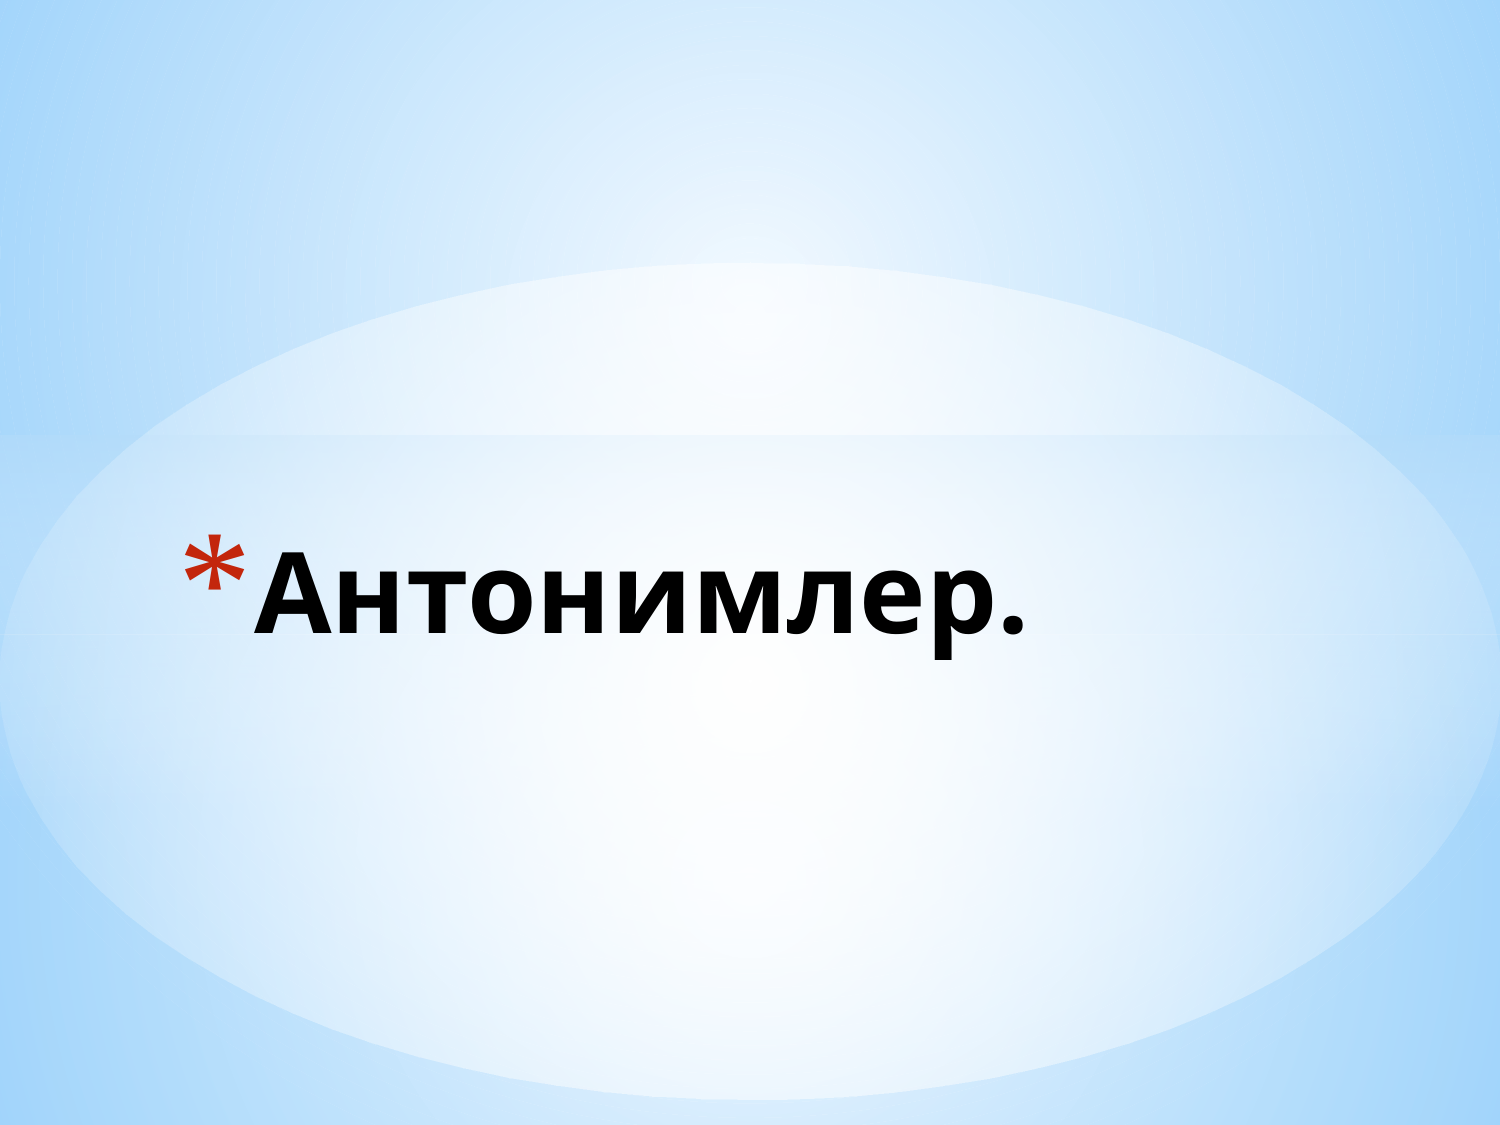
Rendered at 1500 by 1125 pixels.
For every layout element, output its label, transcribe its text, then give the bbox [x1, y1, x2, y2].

title Антонимлер. [134, 513, 1312, 808]
